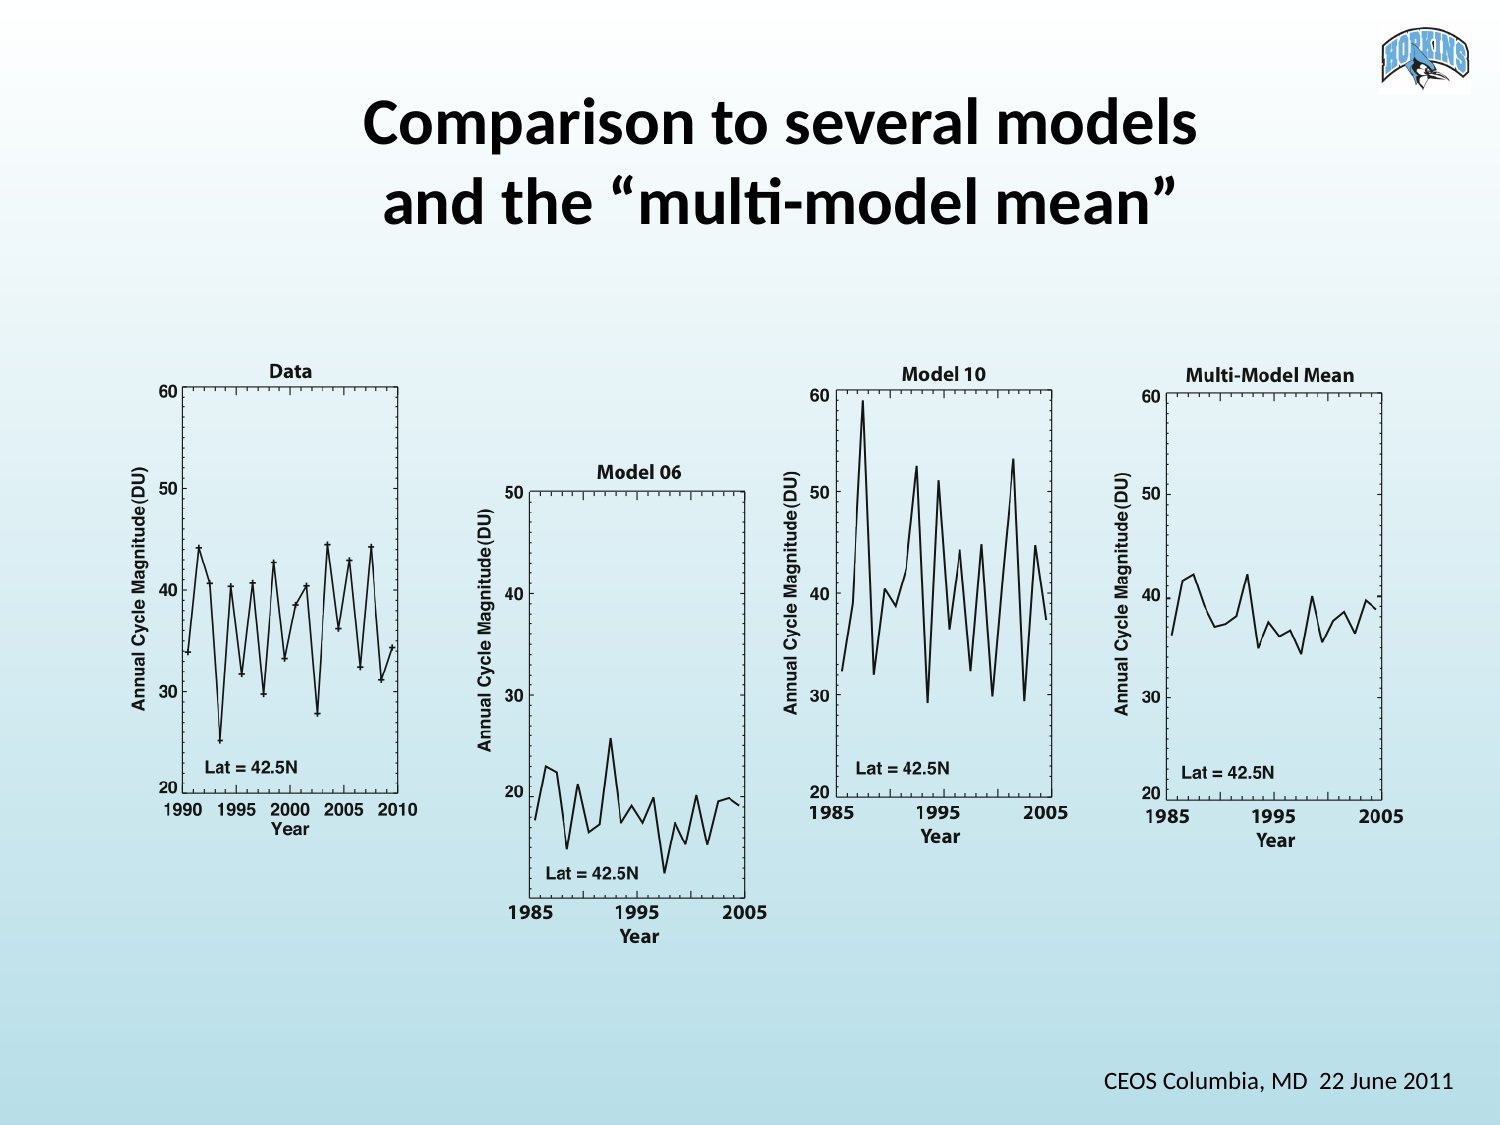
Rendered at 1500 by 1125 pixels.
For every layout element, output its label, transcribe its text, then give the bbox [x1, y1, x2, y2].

picture [1379, 25, 1471, 94]
picture [1097, 351, 1411, 865]
picture [124, 345, 426, 847]
title Comparison to several models and the “multi-model mean” [306, 63, 1257, 252]
picture [466, 353, 1076, 951]
